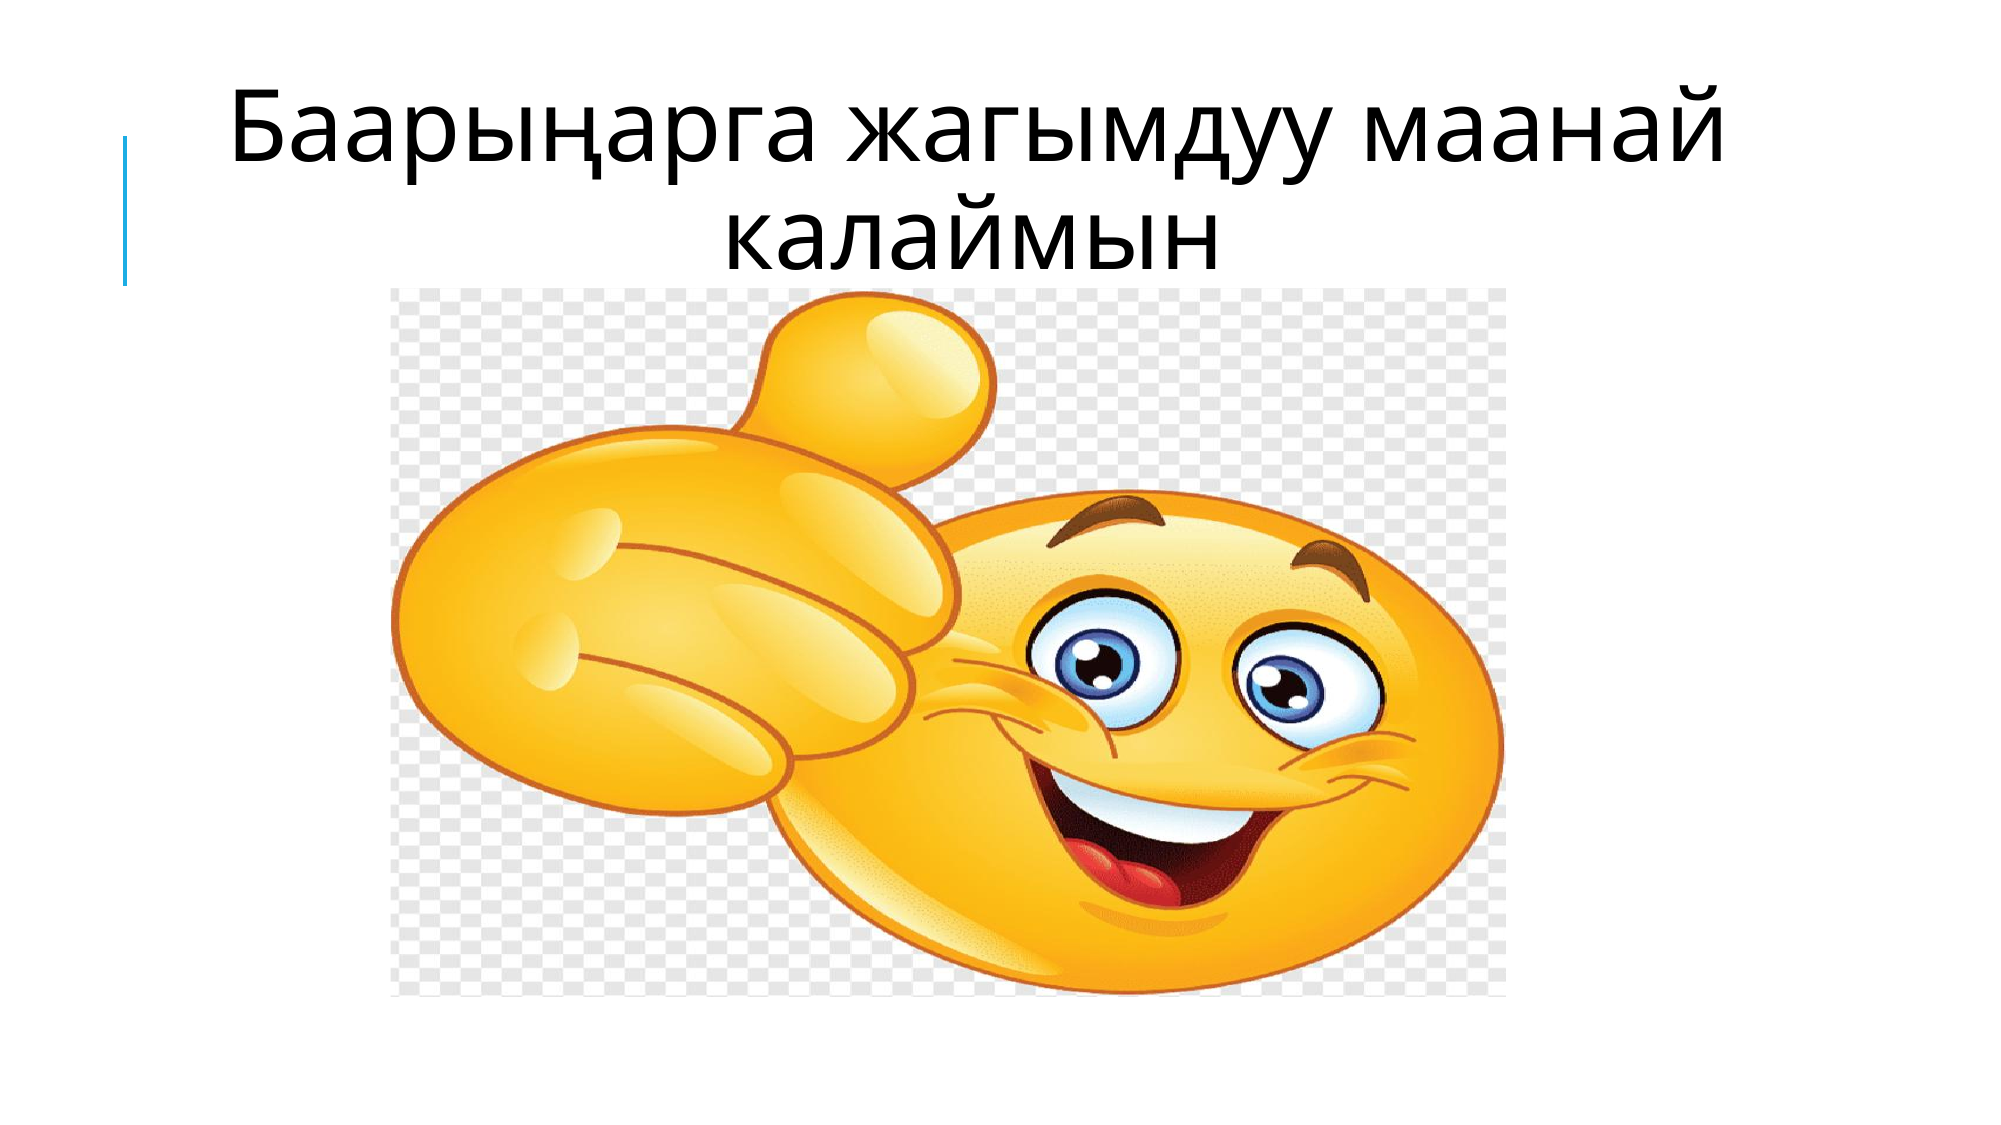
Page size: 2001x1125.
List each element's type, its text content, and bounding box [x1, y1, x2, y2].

list Баарыңарга жагымдуу маанай калаймын [168, 67, 1763, 1035]
picture [390, 287, 1507, 997]
